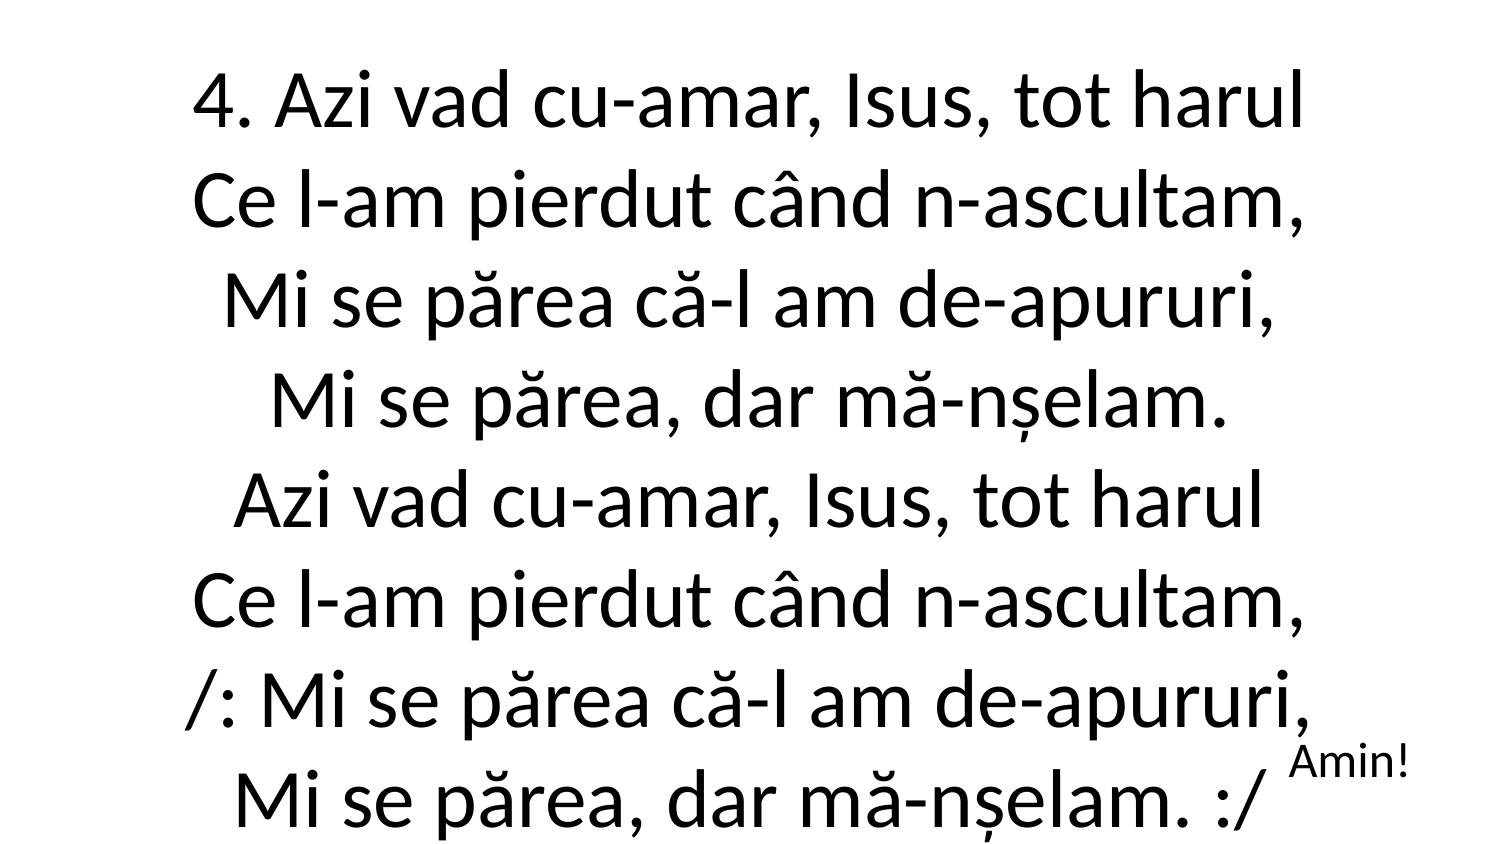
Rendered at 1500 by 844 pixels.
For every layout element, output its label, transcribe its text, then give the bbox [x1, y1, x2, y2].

text_box 4. Azi vad cu-amar, Isus, tot harul Ce l-am pierdut când n-ascultam, Mi se părea că-l am de-apururi, Mi se părea, dar mă-nșelam. Azi vad cu-amar, Isus, tot harul Ce l-am pierdut când n-ascultam, /: Mi se părea că-l am de-apururi, Mi se părea, dar mă-nșelam. :/ [170, 0, 1330, 844]
text_box Amin! [1273, 674, 1427, 795]
